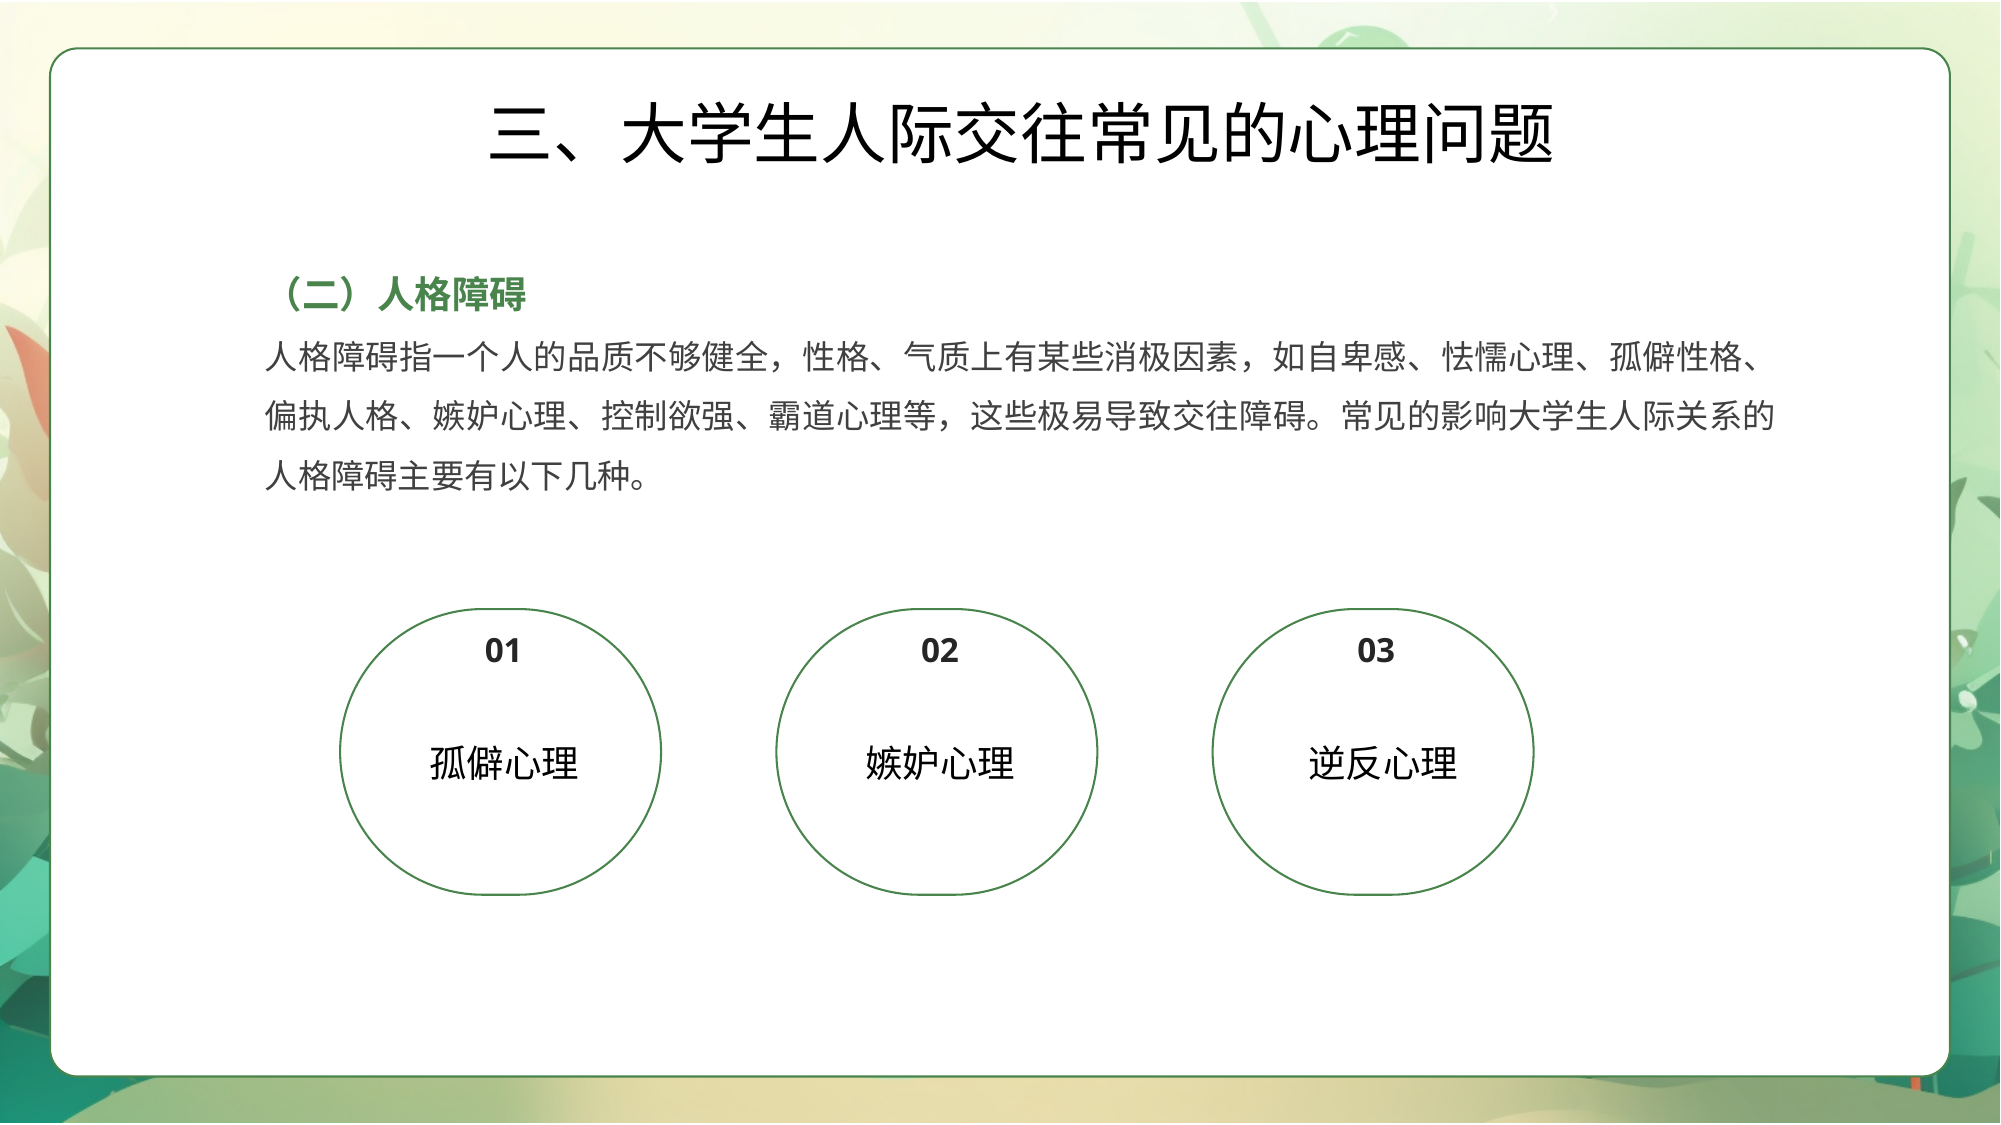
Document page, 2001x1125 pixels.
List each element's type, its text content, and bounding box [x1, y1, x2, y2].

text_box 三、大学生人际交往常见的心理问题 [459, 84, 1583, 180]
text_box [776, 609, 1098, 895]
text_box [340, 609, 662, 895]
text_box （二）人格障碍 人格障碍指一个人的品质不够健全，性格、气质上有某些消极因素，如自卑感、怯懦心理、孤僻性格、偏执人格、嫉妒心理、控制欲强、霸道心理等，这些极易导致交往障碍。常见的影响大学生人际关系的人格障碍主要有以下几种。 [250, 240, 1792, 503]
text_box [1212, 609, 1534, 895]
picture [0, 2, 2000, 1123]
